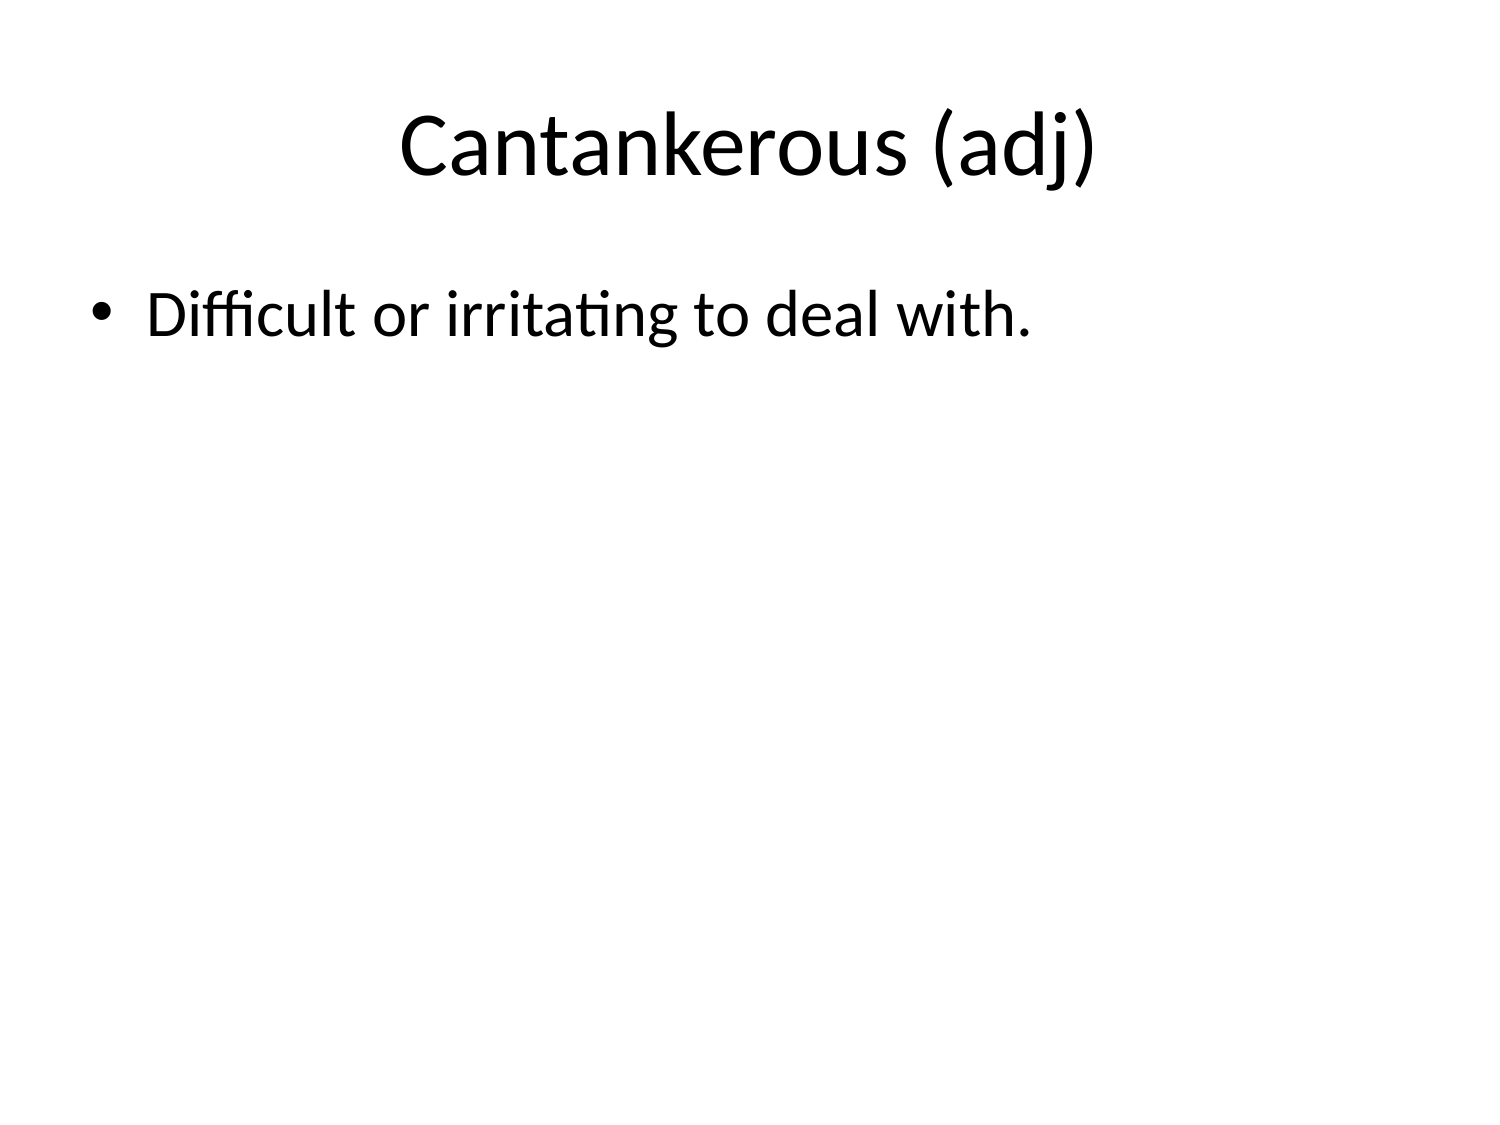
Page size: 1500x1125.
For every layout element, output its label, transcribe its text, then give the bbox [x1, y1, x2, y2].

title Cantankerous (adj) [75, 45, 1425, 233]
list Difficult or irritating to deal with. [75, 262, 1425, 1005]
